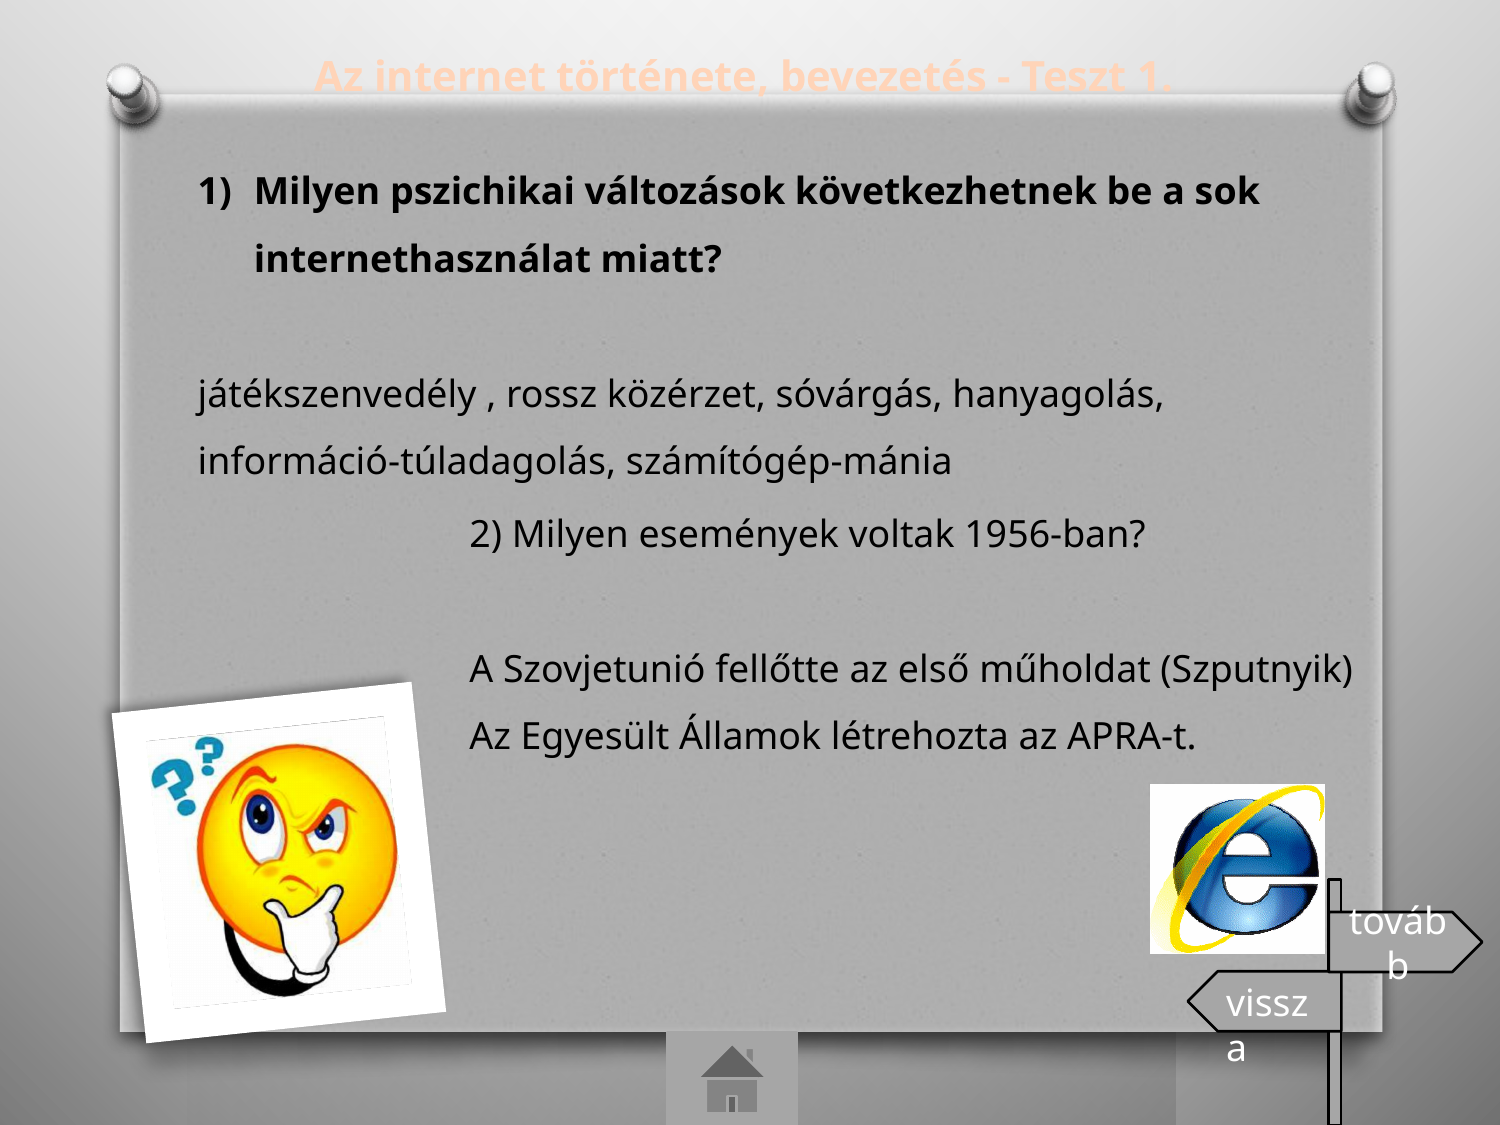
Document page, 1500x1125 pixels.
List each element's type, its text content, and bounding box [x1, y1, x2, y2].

text_box Milyen pszichikai változások következhetnek be a sok internethasználat miatt? játékszenvedély , rossz közérzet, sóvárgás, hanyagolás, információ-túladagolás, számítógép-mánia [182, 137, 1294, 535]
text_box 2) Milyen események voltak 1956-ban? A Szovjetunió fellőtte az első műholdat (Szputnyik) Az Egyesült Államok létrehozta az APRA-t. [454, 479, 1500, 765]
text_box [666, 1031, 798, 1125]
text_box [1328, 878, 1342, 910]
text_box vissza [1211, 971, 1340, 1076]
text_box Az internet története, bevezetés - Teszt 1. [299, 42, 1189, 108]
text_box [1327, 1033, 1342, 1125]
picture [147, 717, 411, 1008]
picture [75, 29, 198, 153]
picture [1317, 35, 1439, 156]
text_box tovább [1327, 910, 1484, 974]
picture [1150, 765, 1326, 972]
text_box [1186, 977, 1211, 1027]
